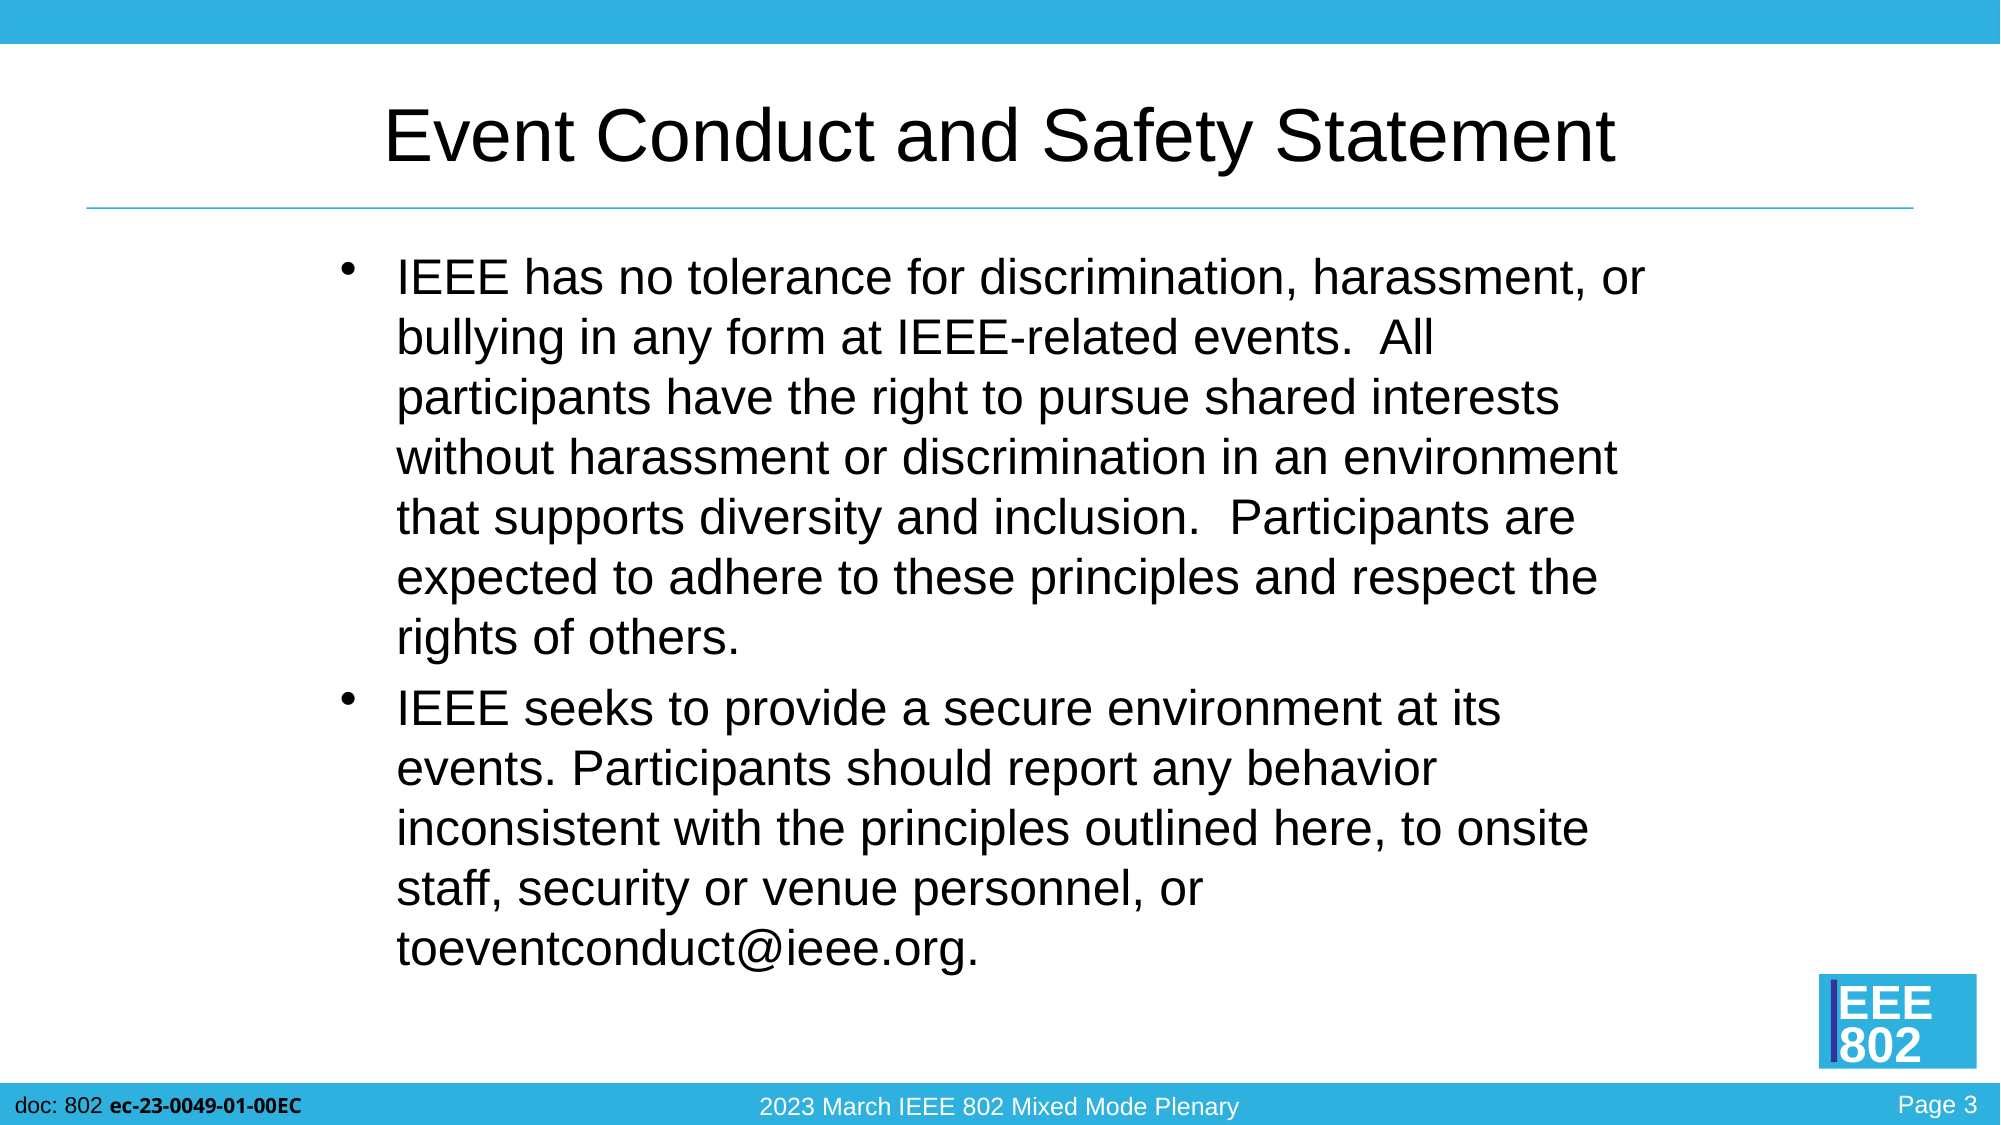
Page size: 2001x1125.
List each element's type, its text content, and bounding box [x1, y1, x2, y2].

title Event Conduct and Safety Statement [99, 66, 1900, 197]
list IEEE has no tolerance for discrimination, harassment, or bullying in any form at IEEE-related events. All participants have the right to pursue shared interests without harassment or discrimination in an environment that supports diversity and inclusion. Participants are expected to adhere to these principles and respect the rights of others. IEEE seeks to provide a secure environment at its events. Participants should report any behavior inconsistent with the principles outlined here, to onsite staff, security or venue personnel, or toeventconduct@ieee.org. [324, 237, 1675, 1059]
